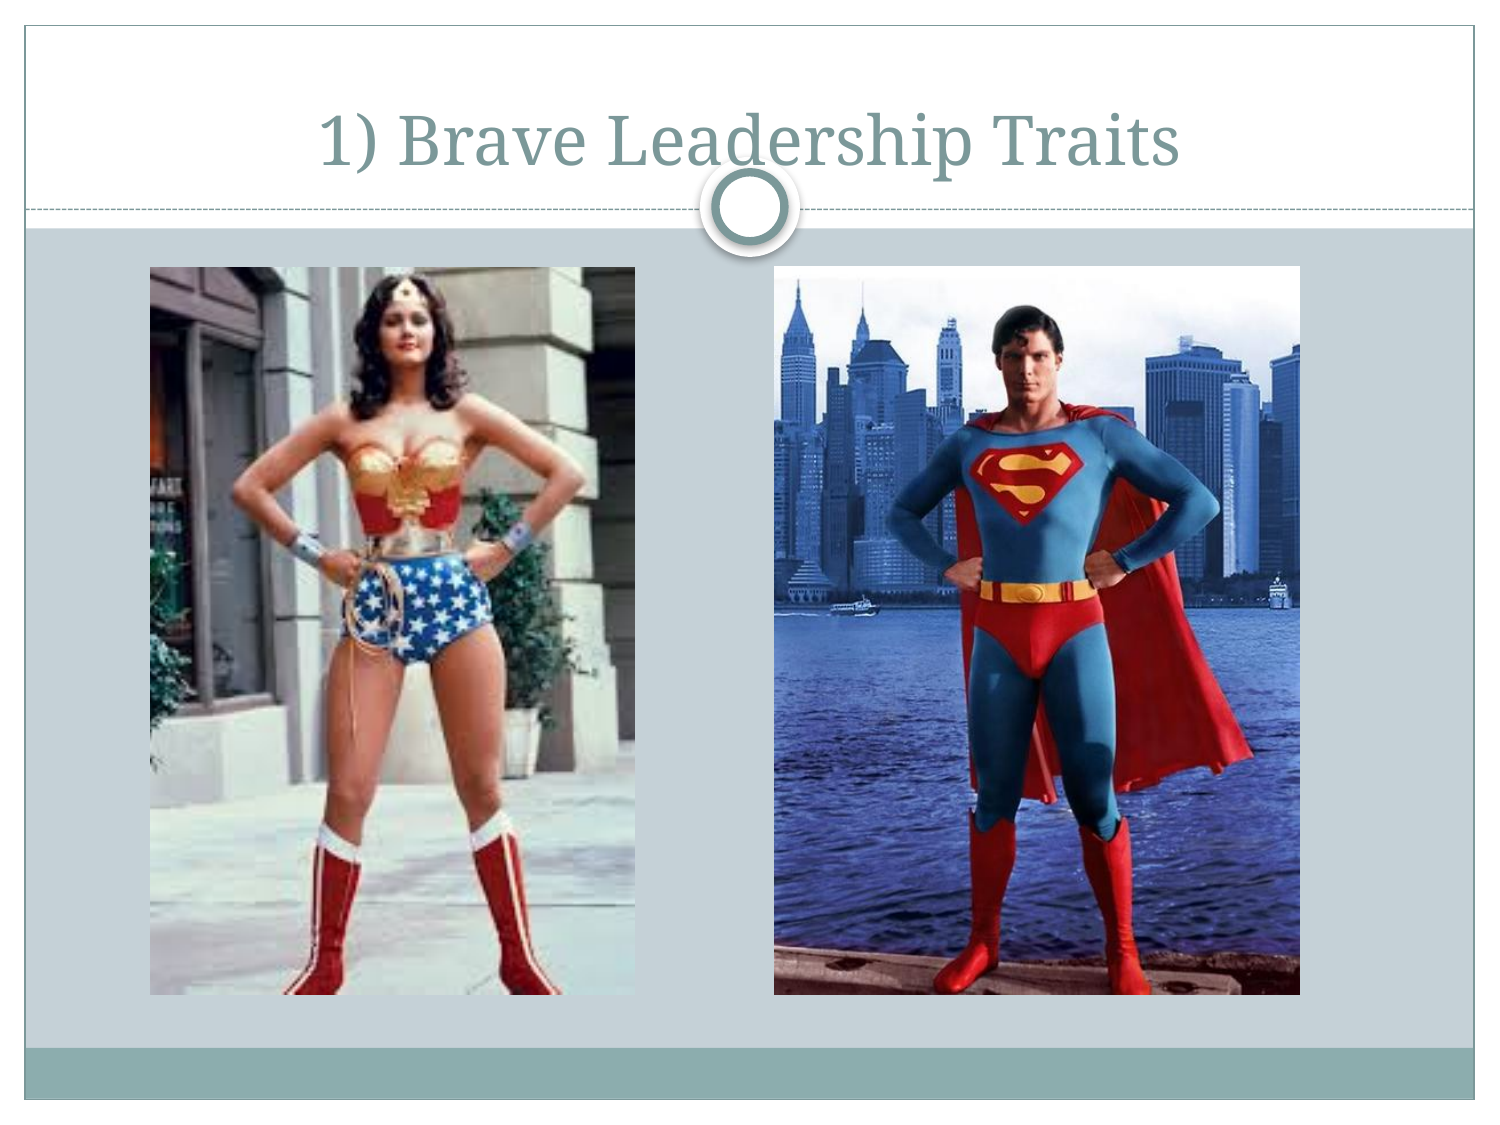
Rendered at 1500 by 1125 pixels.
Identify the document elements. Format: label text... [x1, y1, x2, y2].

picture [149, 266, 635, 995]
picture [774, 266, 1300, 995]
title 1) Brave Leadership Traits [50, 62, 1450, 187]
